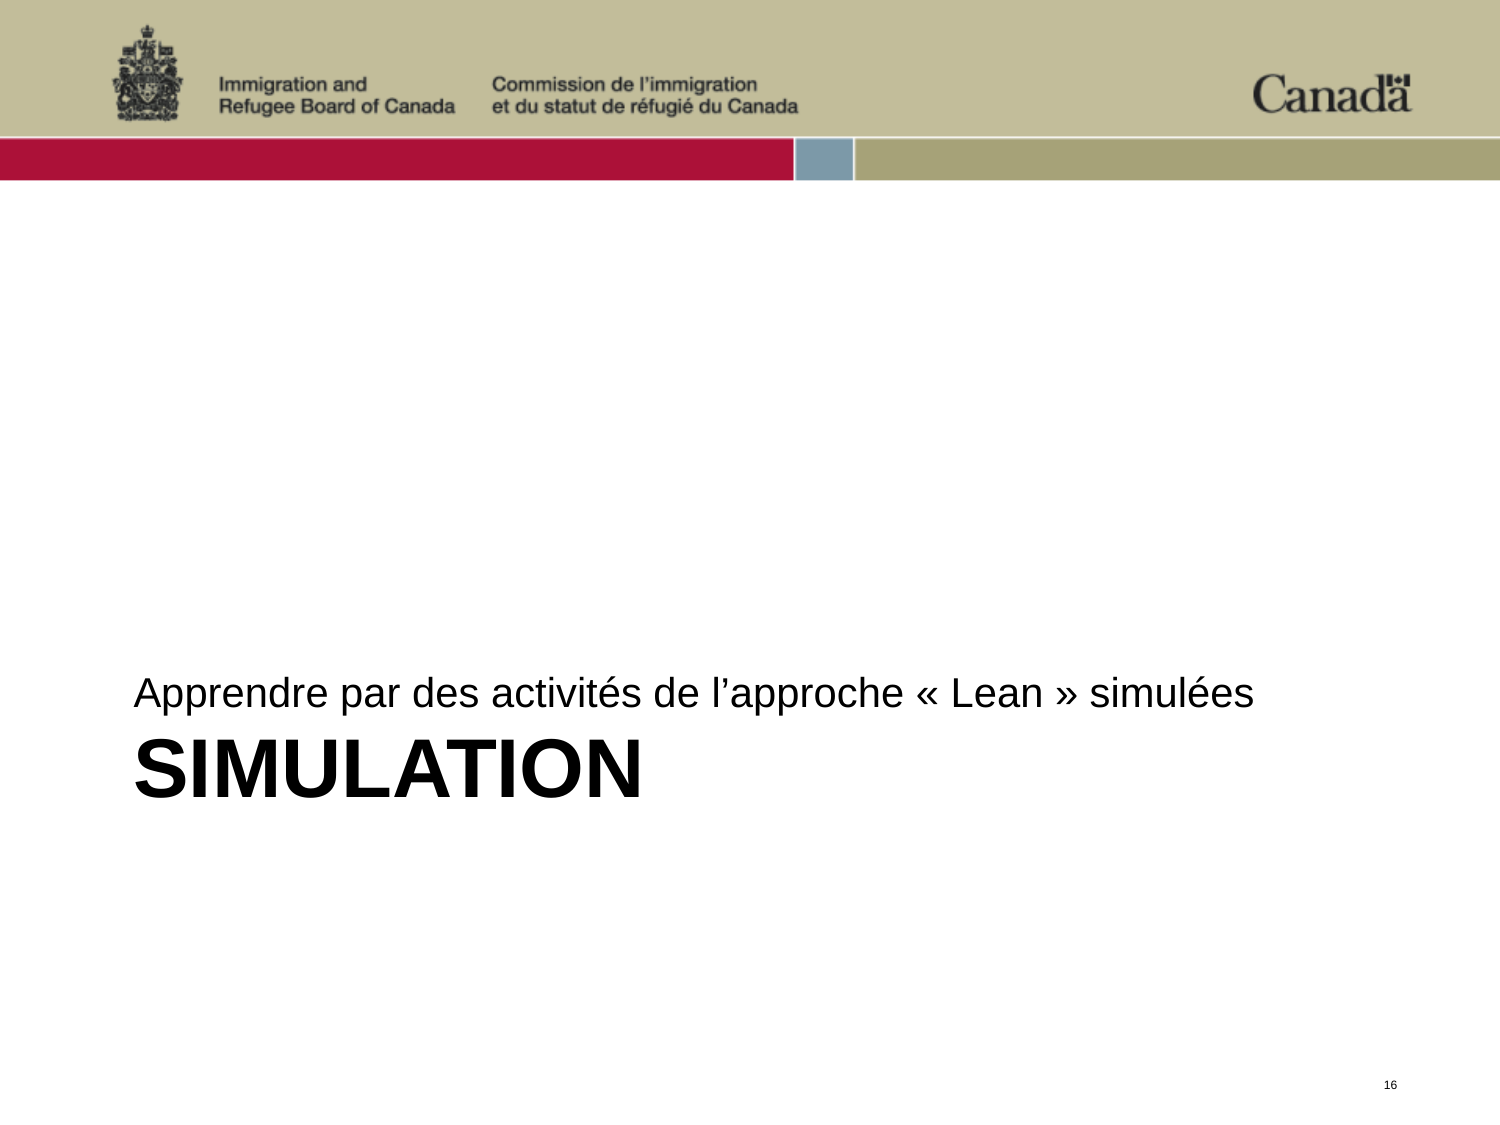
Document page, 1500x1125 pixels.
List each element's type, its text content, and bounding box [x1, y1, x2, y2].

list Apprendre par des activités de l’approche « Lean » simulées [118, 476, 1394, 723]
slide_number 16 [1099, 1024, 1413, 1101]
title Simulation [118, 723, 1394, 947]
picture [0, 0, 1500, 1125]
